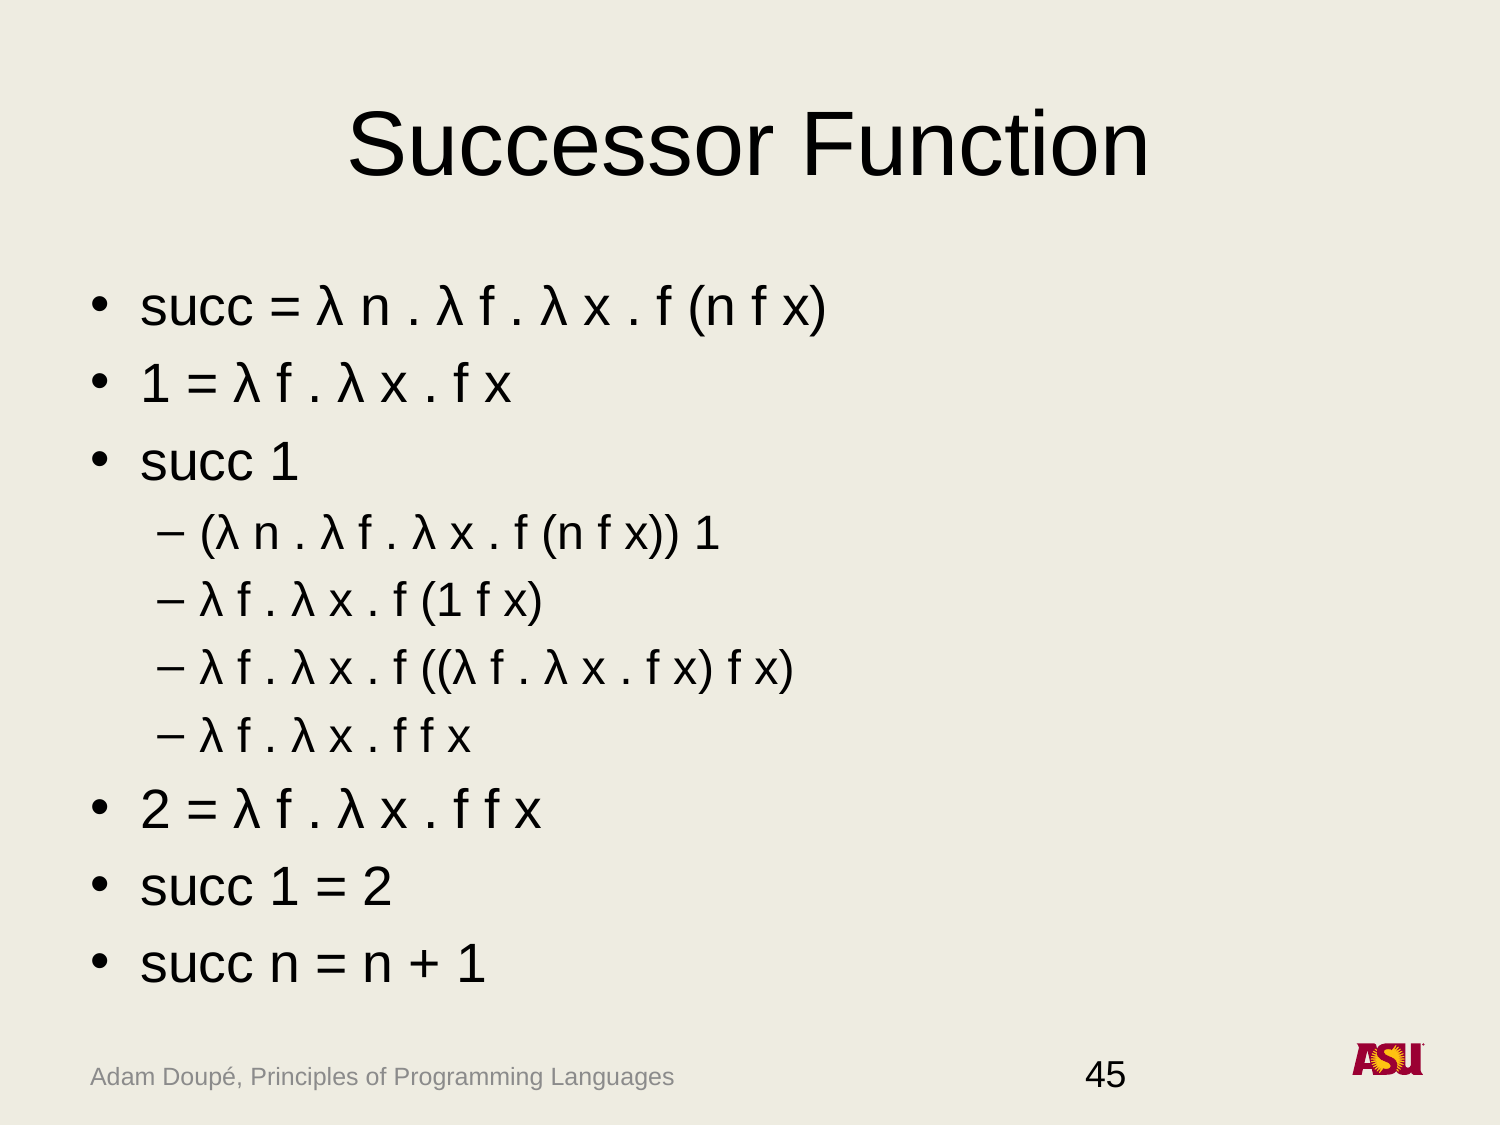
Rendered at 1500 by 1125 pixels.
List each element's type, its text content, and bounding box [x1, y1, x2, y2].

list succ = λ n . λ f . λ x . f (n f x) 1 = λ f . λ x . f x succ 1 (λ n . λ f . λ x . f (n f x)) 1 λ f . λ x . f (1 f x) λ f . λ x . f ((λ f . λ x . f x) f x) λ f . λ x . f f x 2 = λ f . λ x . f f x succ 1 = 2 succ n = n + 1 [75, 262, 1425, 1005]
slide_number 45 [1070, 1042, 1421, 1103]
title Successor Function [75, 45, 1425, 233]
